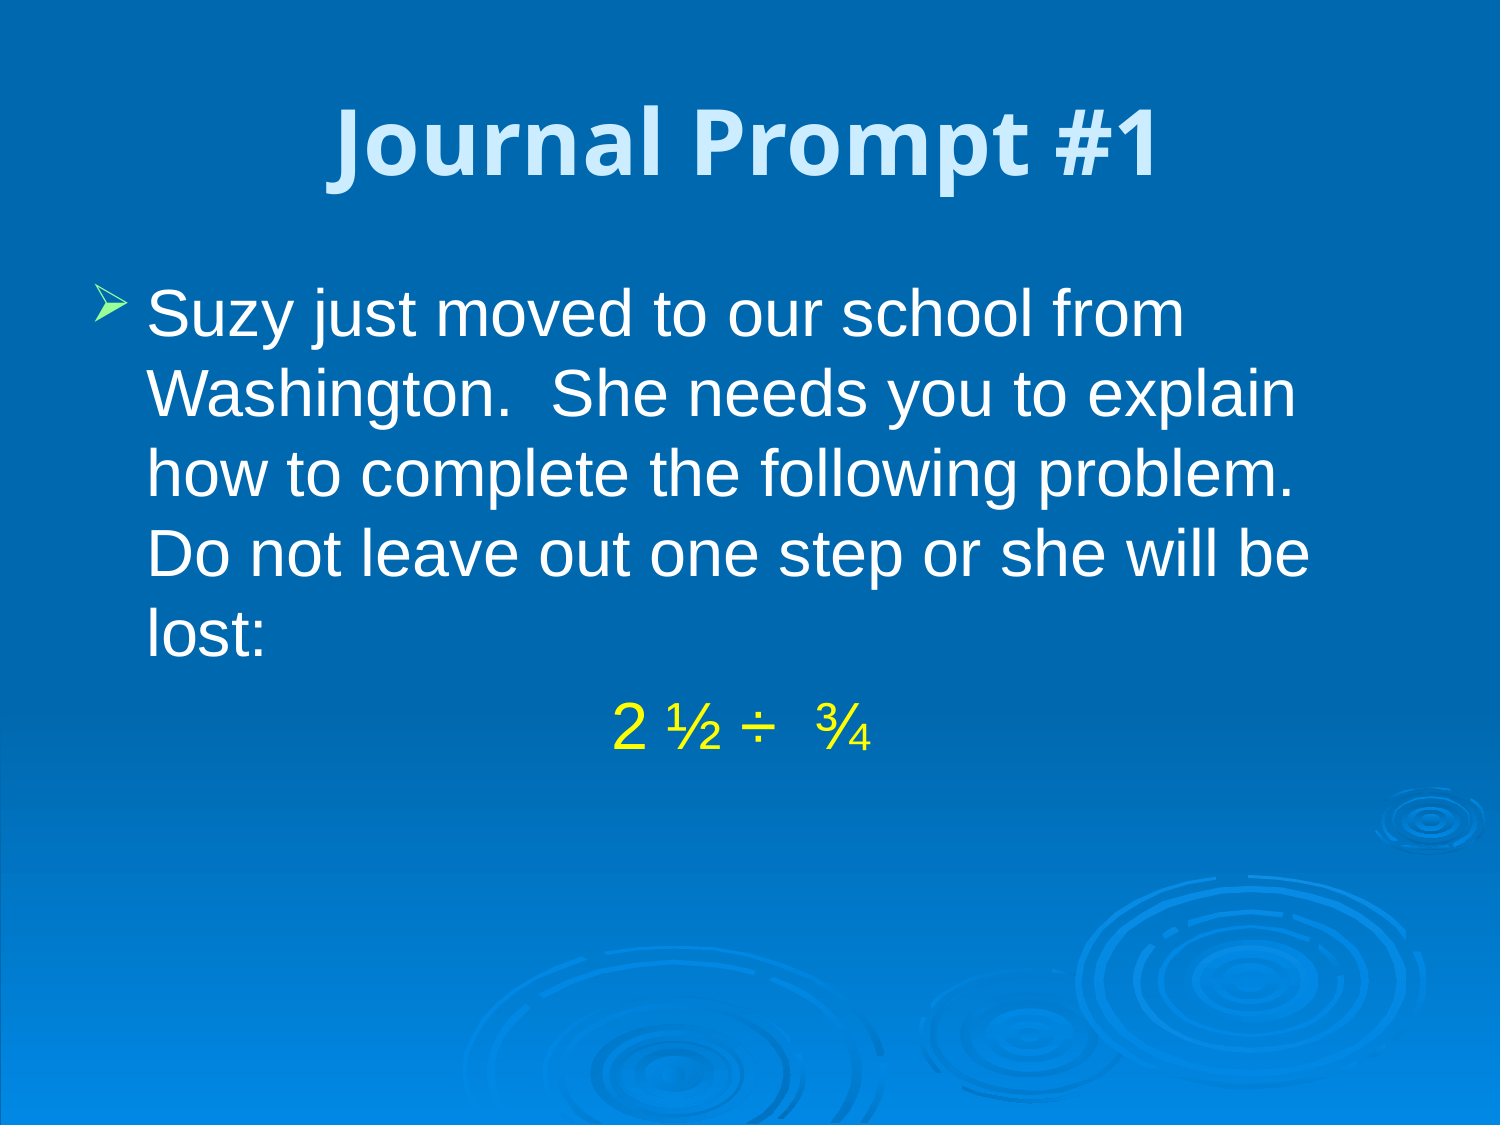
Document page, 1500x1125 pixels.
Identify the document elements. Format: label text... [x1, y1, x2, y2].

list Suzy just moved to our school from Washington. She needs you to explain how to complete the following problem. Do not leave out one step or she will be lost: 2 ½ ÷ ¾ [74, 262, 1426, 1006]
title Journal Prompt #1 [74, 45, 1426, 233]
